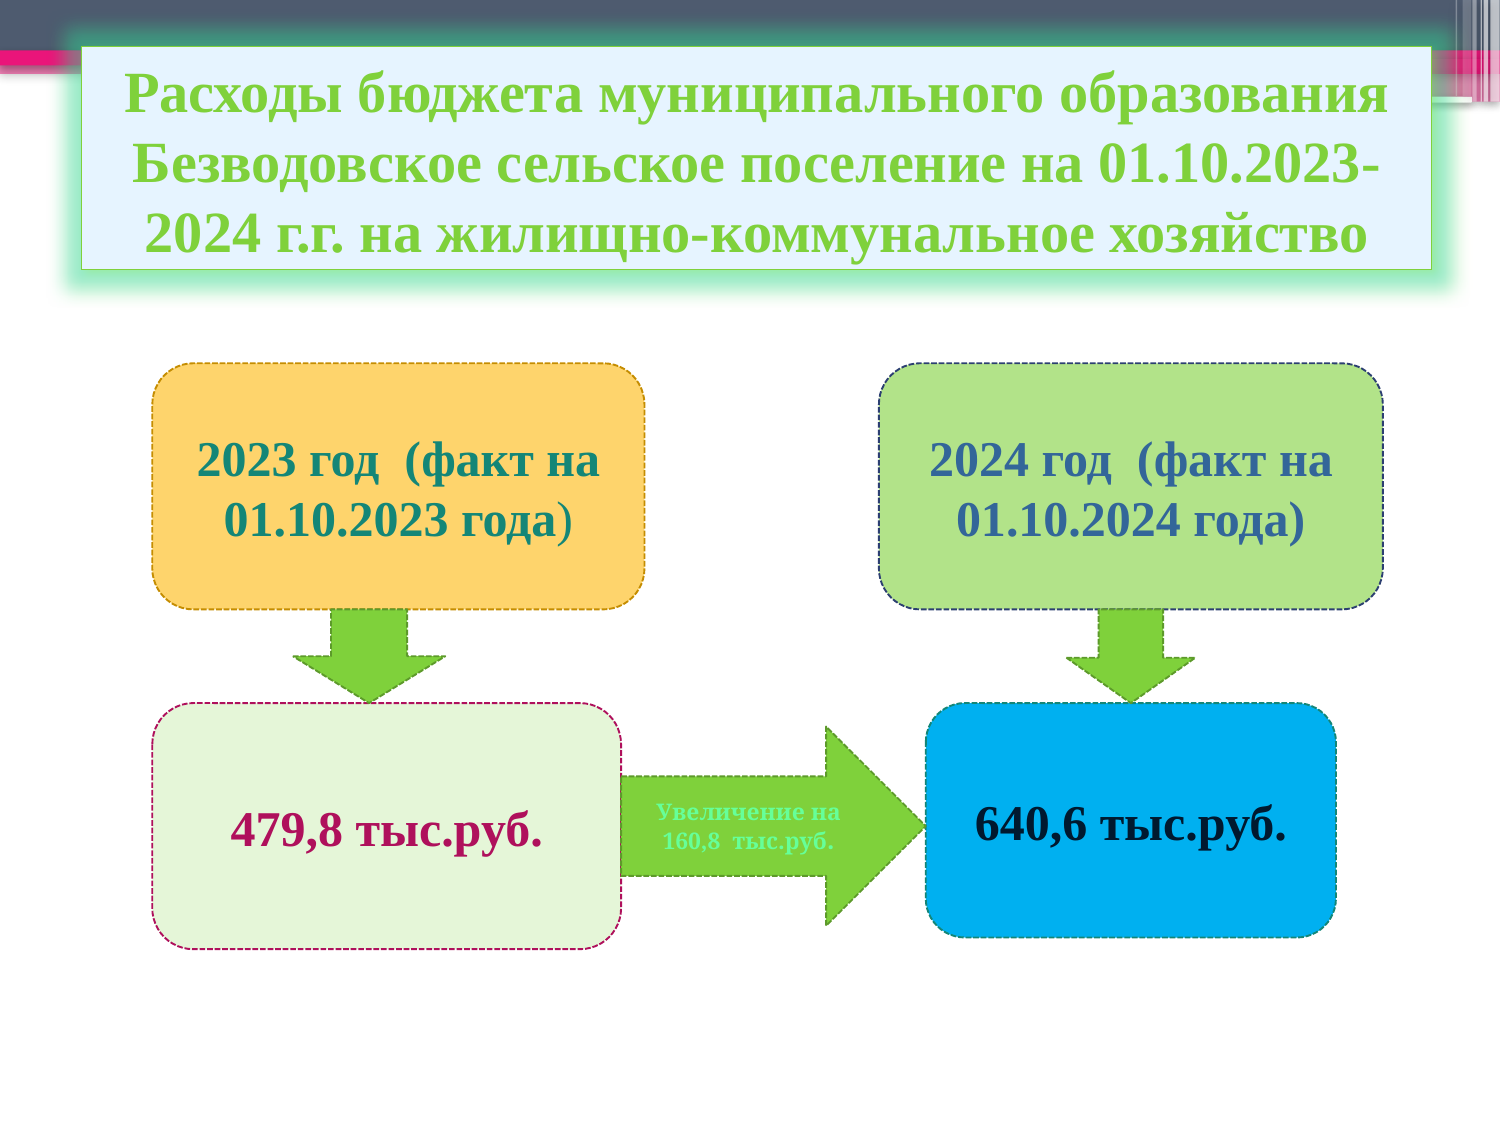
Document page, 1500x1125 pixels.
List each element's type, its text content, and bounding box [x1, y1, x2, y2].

text_box [292, 608, 447, 704]
text_box 2023 год (факт на 01.10.2023 года) [151, 362, 646, 611]
text_box 479,8 тыс.руб. [151, 702, 623, 951]
text_box 2024 год (факт на 01.10.2024 года) [877, 362, 1384, 611]
text_box 640,6 тыс.руб. [924, 702, 1337, 939]
text_box Увеличение на 160,8 тыс.руб. [620, 725, 927, 926]
text_box Расходы бюджета муниципального образования Безводовское сельское поселение на 01.10.2023-2024 г.г. на жилищно-коммунальное хозяйство [81, 46, 1432, 270]
text_box [1065, 608, 1196, 704]
